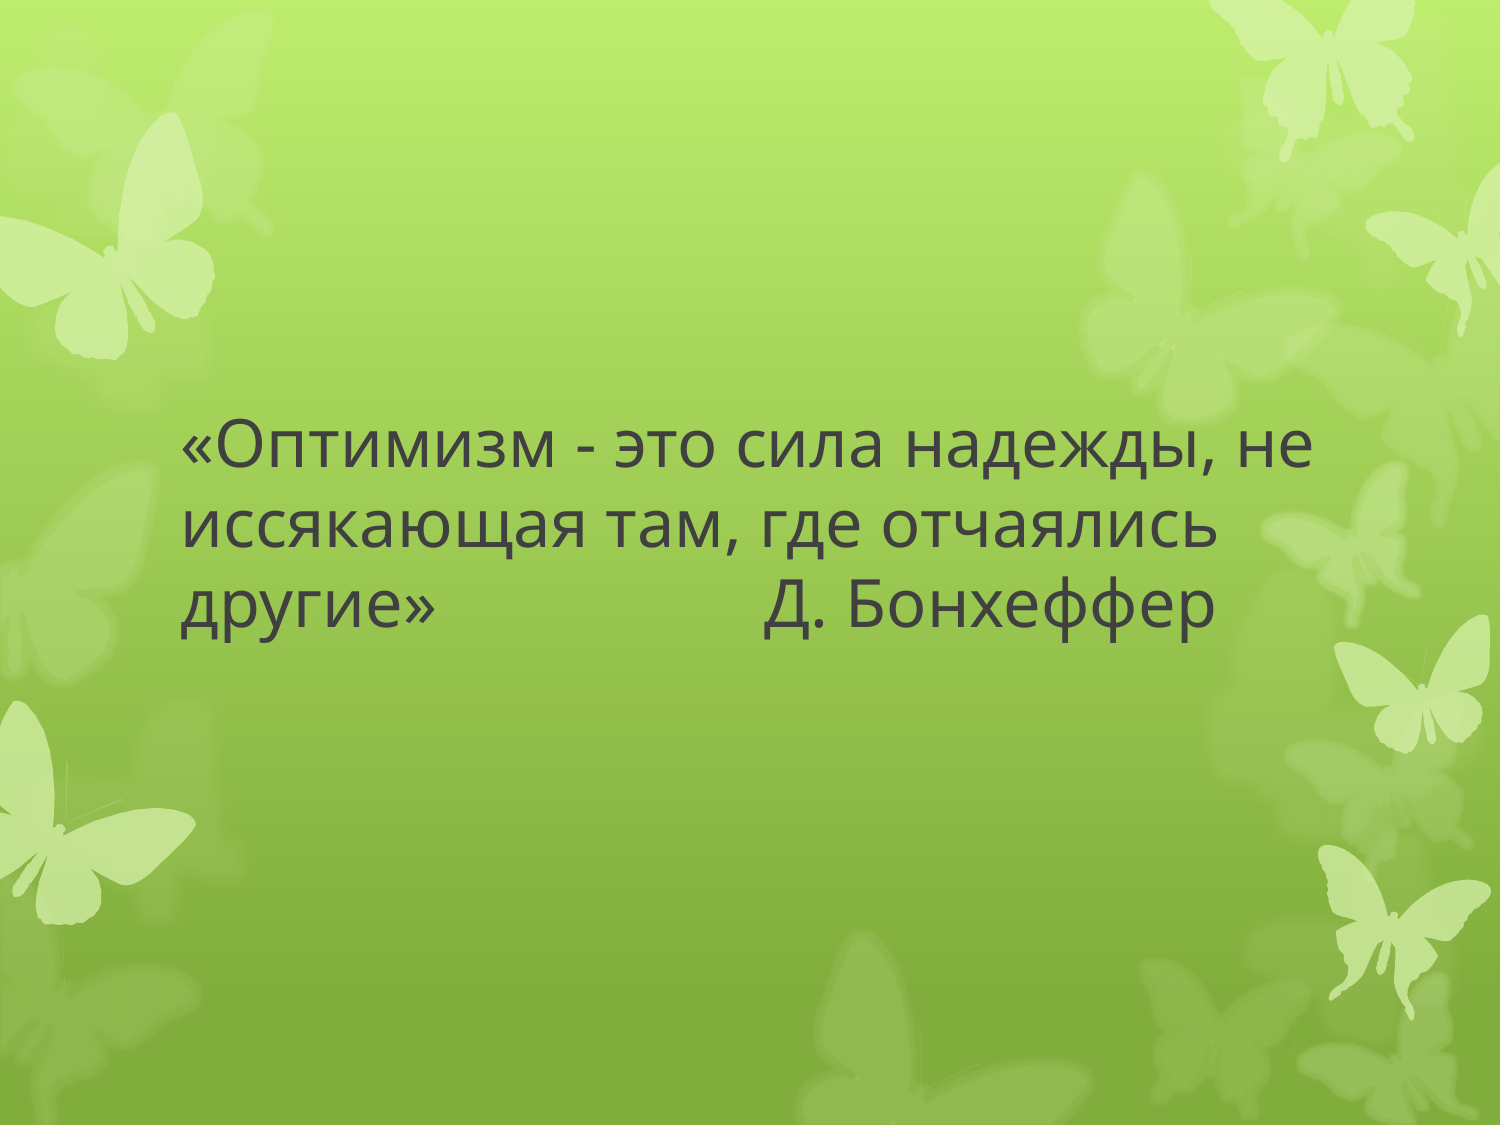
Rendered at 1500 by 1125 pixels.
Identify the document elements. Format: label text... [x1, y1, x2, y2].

title «Оптимизм - это сила надежды, не иссякающая там, где отчаялись другие» Д. Бонхеффер [165, 110, 1335, 1012]
